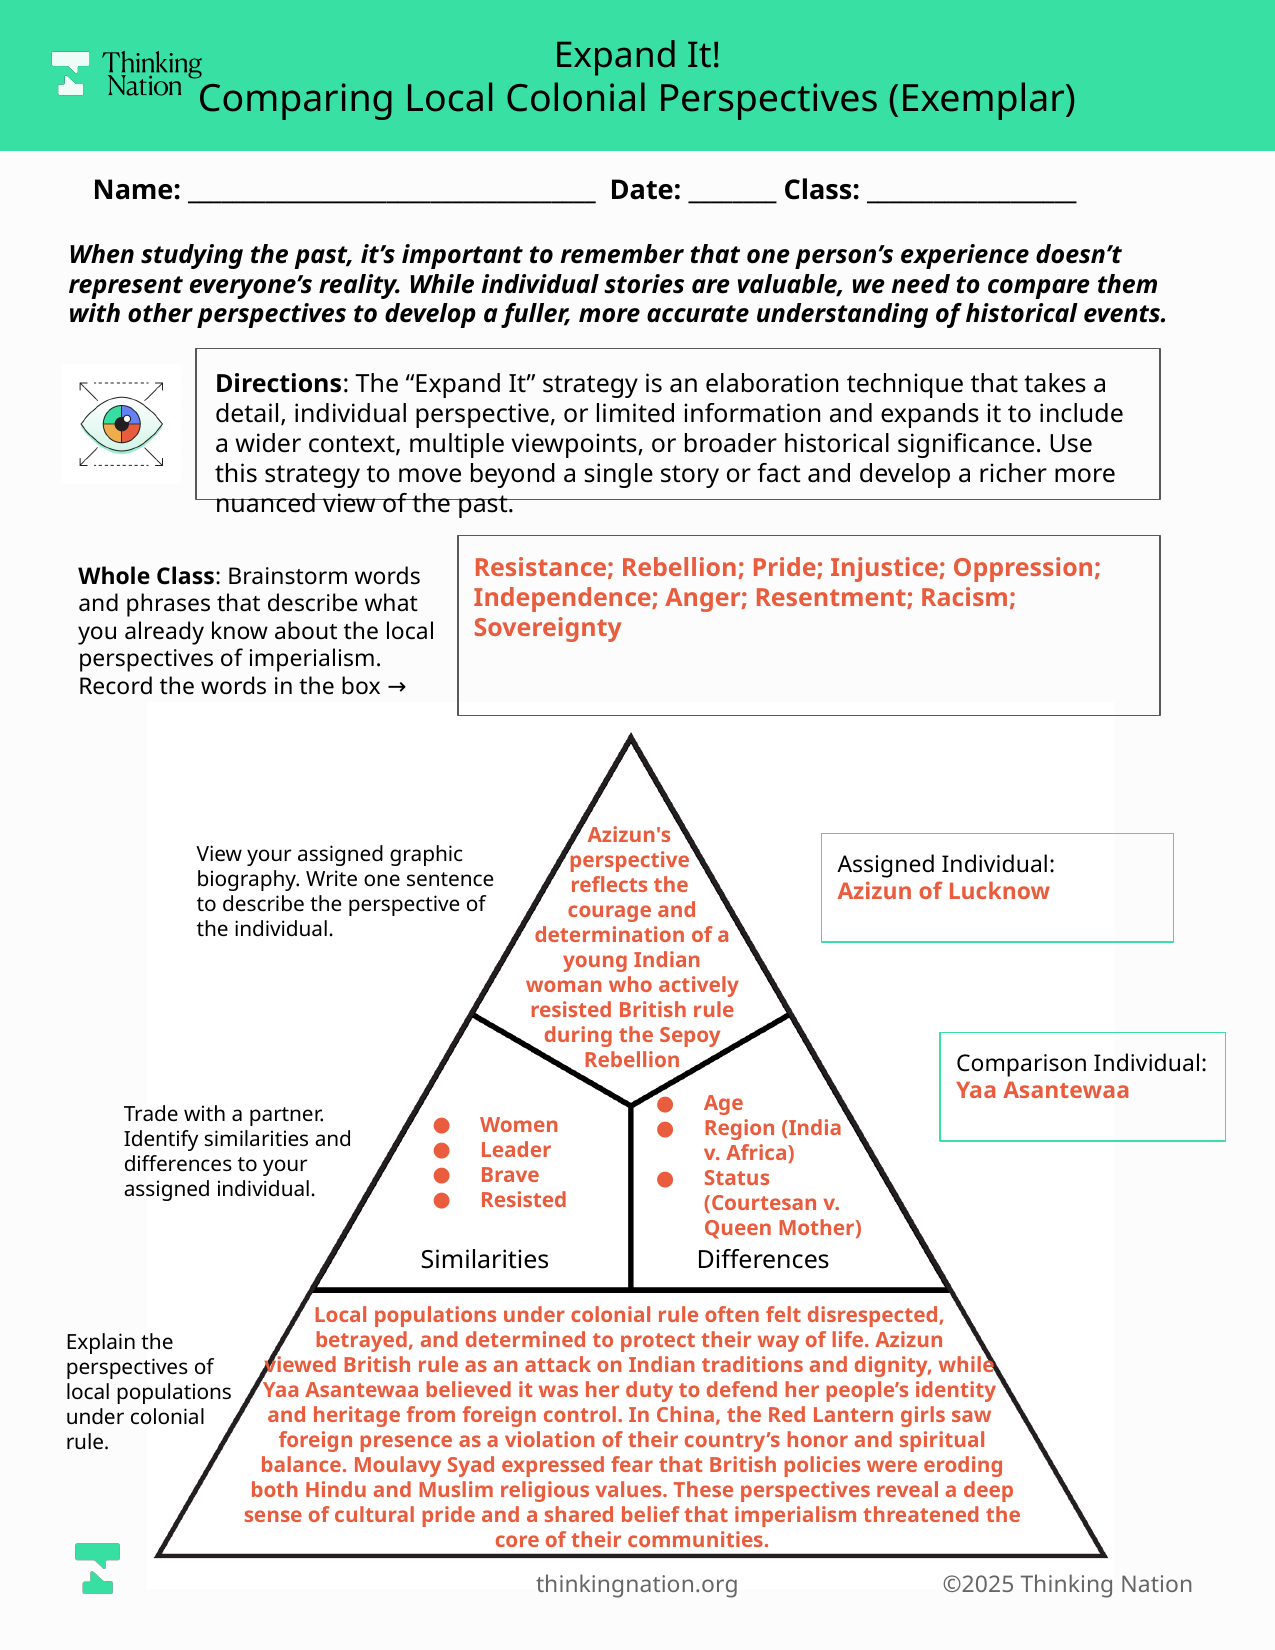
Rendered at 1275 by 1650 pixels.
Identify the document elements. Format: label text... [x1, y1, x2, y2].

picture [35, 37, 207, 109]
text_box Name: _____________________________________ Date: ________ Class: ___________________ [76, 156, 1226, 223]
text_box Explain the perspectives of local populations under colonial rule. [50, 1312, 141, 1464]
text_box Expand It! Comparing Local Colonial Perspectives (Exemplar) [0, 0, 1275, 151]
text_box ©2025 Thinking Nation [907, 1553, 1210, 1605]
picture [62, 1533, 133, 1604]
picture [146, 702, 1128, 1589]
picture [61, 364, 181, 484]
text_box Trade with a partner. Identify similarities and differences to your assigned individual. [107, 1085, 141, 1236]
text_box Assigned Individual: Azizun of Lucknow [1132, 833, 1174, 943]
text_box Comparison Individual: Yaa Asantewaa [1132, 1032, 1226, 1142]
text_box Resistance; Rebellion; Pride; Injustice; Oppression; Independence; Anger; Resentment; Racism; Sovereignty [457, 535, 1161, 716]
text_box thinkingnation.org [486, 1598, 789, 1605]
text_box Directions: The “Expand It” strategy is an elaboration technique that takes a detail, individual perspective, or limited information and expands it to include a wider context, multiple viewpoints, or broader historical significance. Use this strategy to move beyond a single story or fact and develop a richer more nuanced view of the past. [195, 348, 1161, 500]
text_box When studying the past, it’s important to remember that one person’s experience doesn’t represent everyone’s reality. While individual stories are valuable, we need to compare them with other perspectives to develop a fuller, more accurate understanding of historical events. [53, 223, 1226, 342]
text_box Whole Class: Brainstorm words and phrases that describe what you already know about the local perspectives of imperialism. Record the words in the box → [62, 545, 457, 716]
